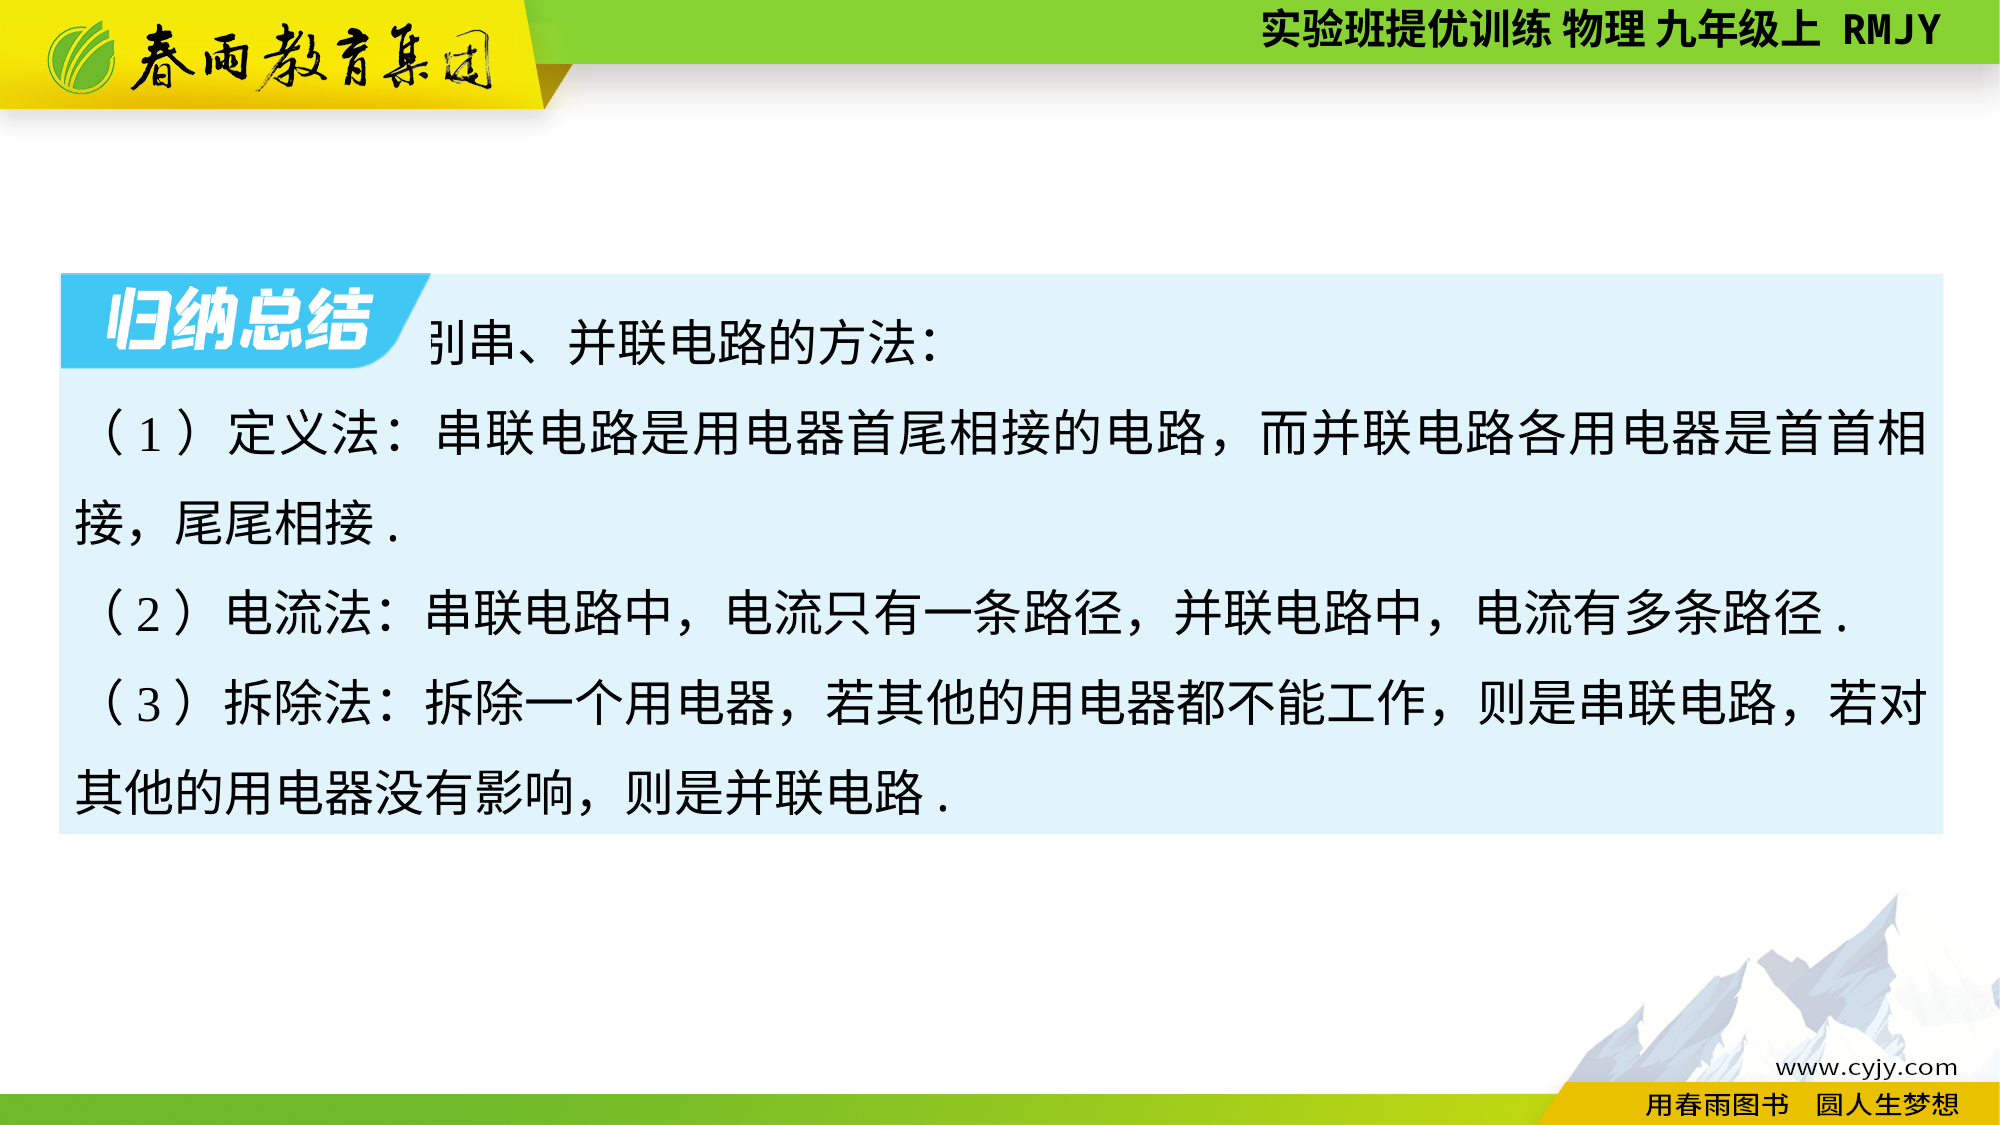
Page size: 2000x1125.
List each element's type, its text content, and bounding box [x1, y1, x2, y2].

list 辨别串、并联电路的方法： （1）定义法：串联电路是用电器首尾相接的电路，而并联电路各用电器是首首相接，尾尾相接. （2）电流法：串联电路中，电流只有一条路径，并联电路中，电流有多条路径. （3）拆除法：拆除一个用电器，若其他的用电器都不能工作，则是串联电路，若对其他的用电器没有影响，则是并联电路. [59, 273, 1944, 835]
picture [0, 0, 2000, 1125]
